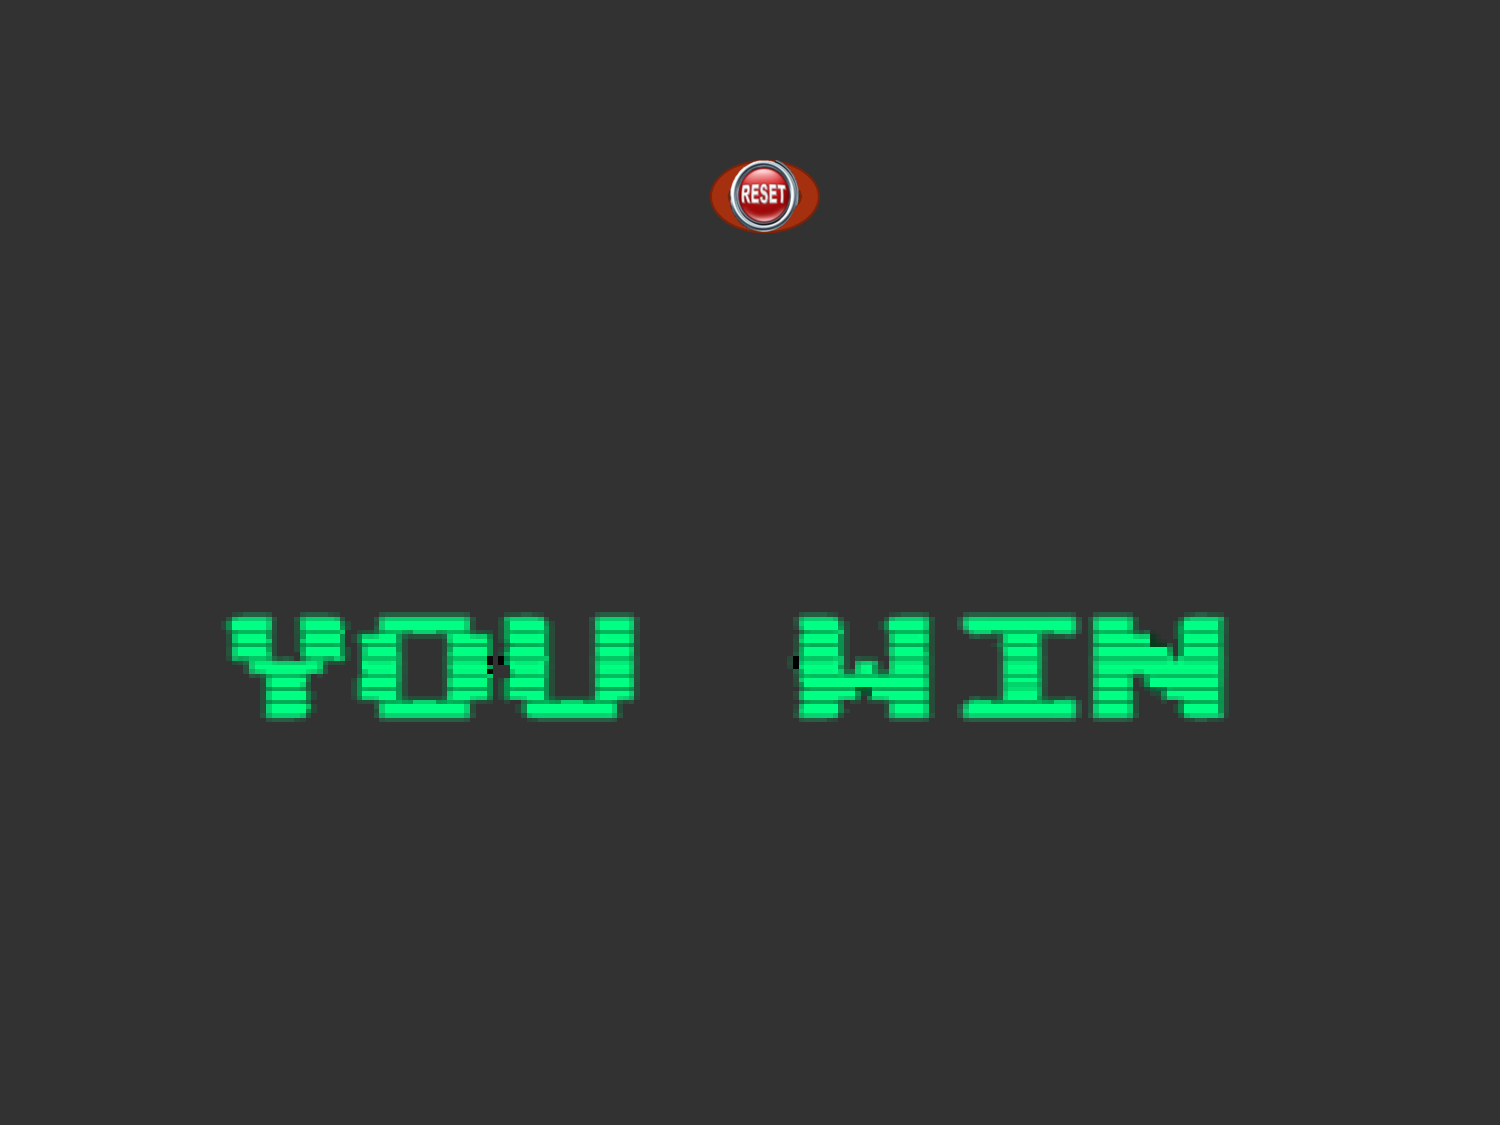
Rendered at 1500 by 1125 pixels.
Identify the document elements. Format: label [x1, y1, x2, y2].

picture [722, 150, 808, 243]
text_box [814, 180, 820, 214]
text_box [709, 181, 715, 213]
picture [0, 276, 1468, 1125]
